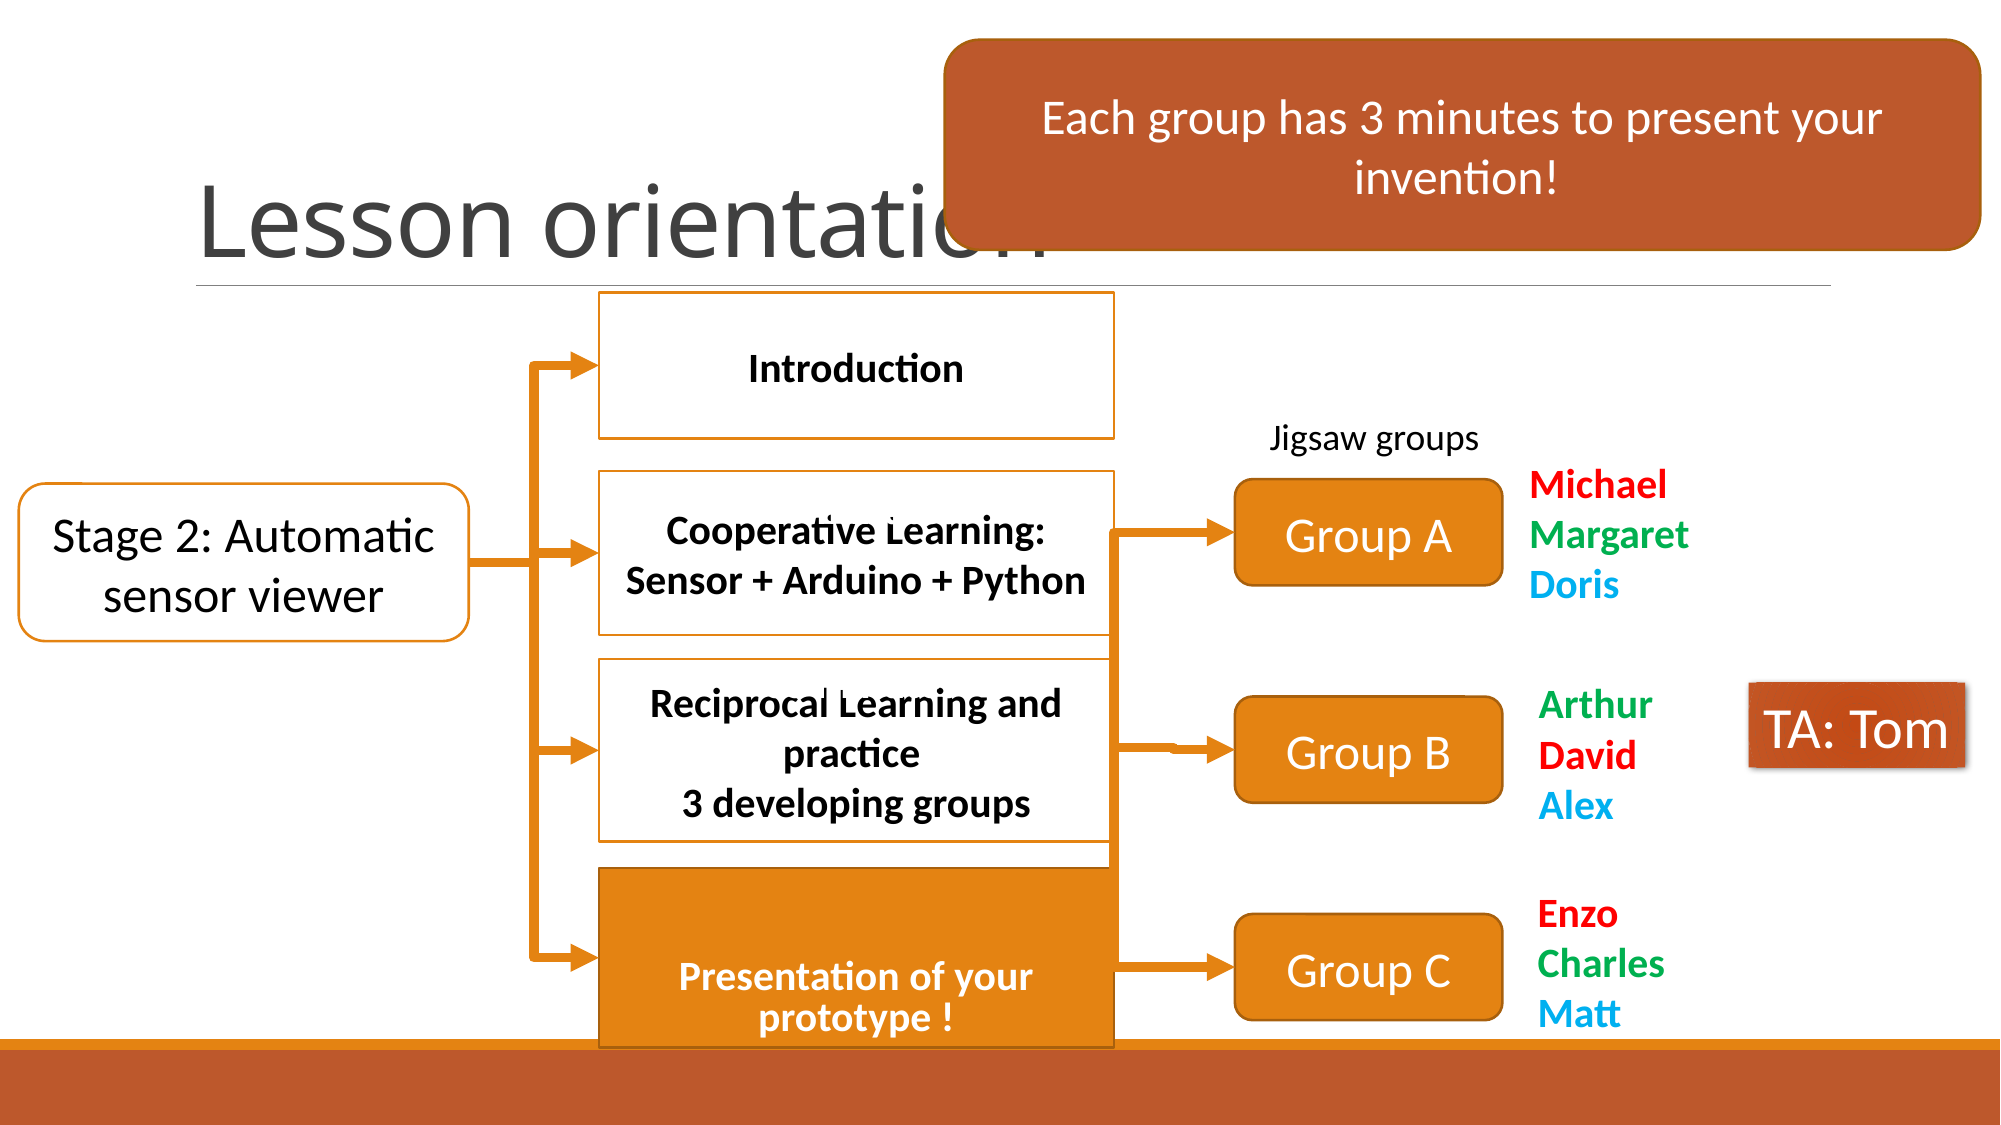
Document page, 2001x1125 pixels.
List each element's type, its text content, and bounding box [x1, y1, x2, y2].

text_box Enzo Charles Matt [1522, 878, 1755, 1043]
text_box 10 minutes [745, 284, 969, 350]
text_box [1066, 578, 1283, 701]
text_box 20 minutes [749, 475, 973, 540]
text_box Presentation of your prototype ! [598, 867, 1115, 1049]
text_box Stage 2: Automatic sensor viewer [17, 482, 465, 643]
text_box Group C [1233, 912, 1504, 1022]
text_box Reciprocal Learning and practice 3 developing groups [607, 658, 1109, 843]
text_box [468, 364, 600, 551]
text_box Group A [1233, 477, 1504, 587]
text_box Michael Margaret Doris [1514, 448, 1781, 614]
text_box Cooperative Learning: Sensor + Arduino + Python [607, 470, 1115, 636]
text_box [1064, 796, 1285, 919]
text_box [468, 561, 600, 959]
text_box TA: Tom [1748, 682, 1966, 768]
text_box Each group has 3 minutes to present your invention! [943, 38, 1982, 252]
text_box Jigsaw groups [1254, 405, 1495, 466]
text_box Group B [1233, 695, 1504, 805]
text_box Arthur David Alex [1524, 669, 1669, 835]
text_box 35 minutes [749, 649, 973, 715]
title Lesson orientation [180, 47, 1830, 285]
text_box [468, 552, 600, 559]
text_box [1113, 746, 1236, 751]
text_box Introduction [598, 291, 1115, 440]
